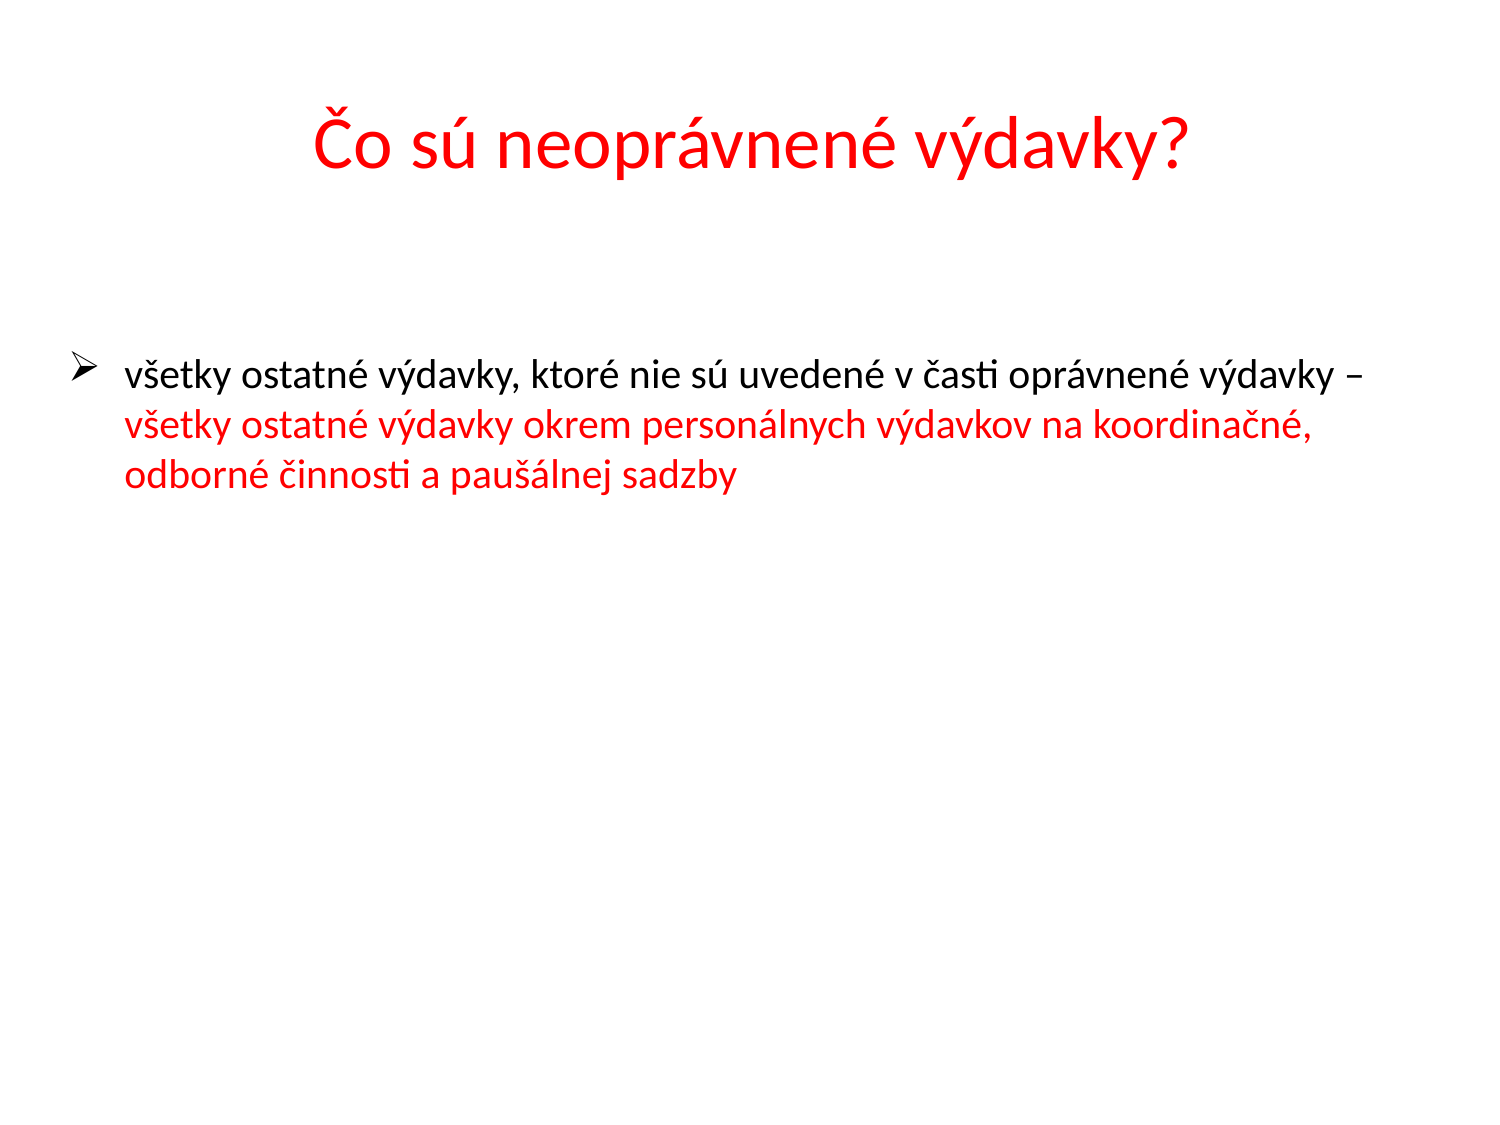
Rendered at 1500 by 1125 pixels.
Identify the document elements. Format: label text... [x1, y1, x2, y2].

list všetky ostatné výdavky, ktoré nie sú uvedené v časti oprávnené výdavky – všetky ostatné výdavky okrem personálnych výdavkov na koordinačné, odborné činnosti a paušálnej sadzby [52, 207, 1426, 1059]
title Čo sú neoprávnené výdavky? [81, 44, 1426, 207]
